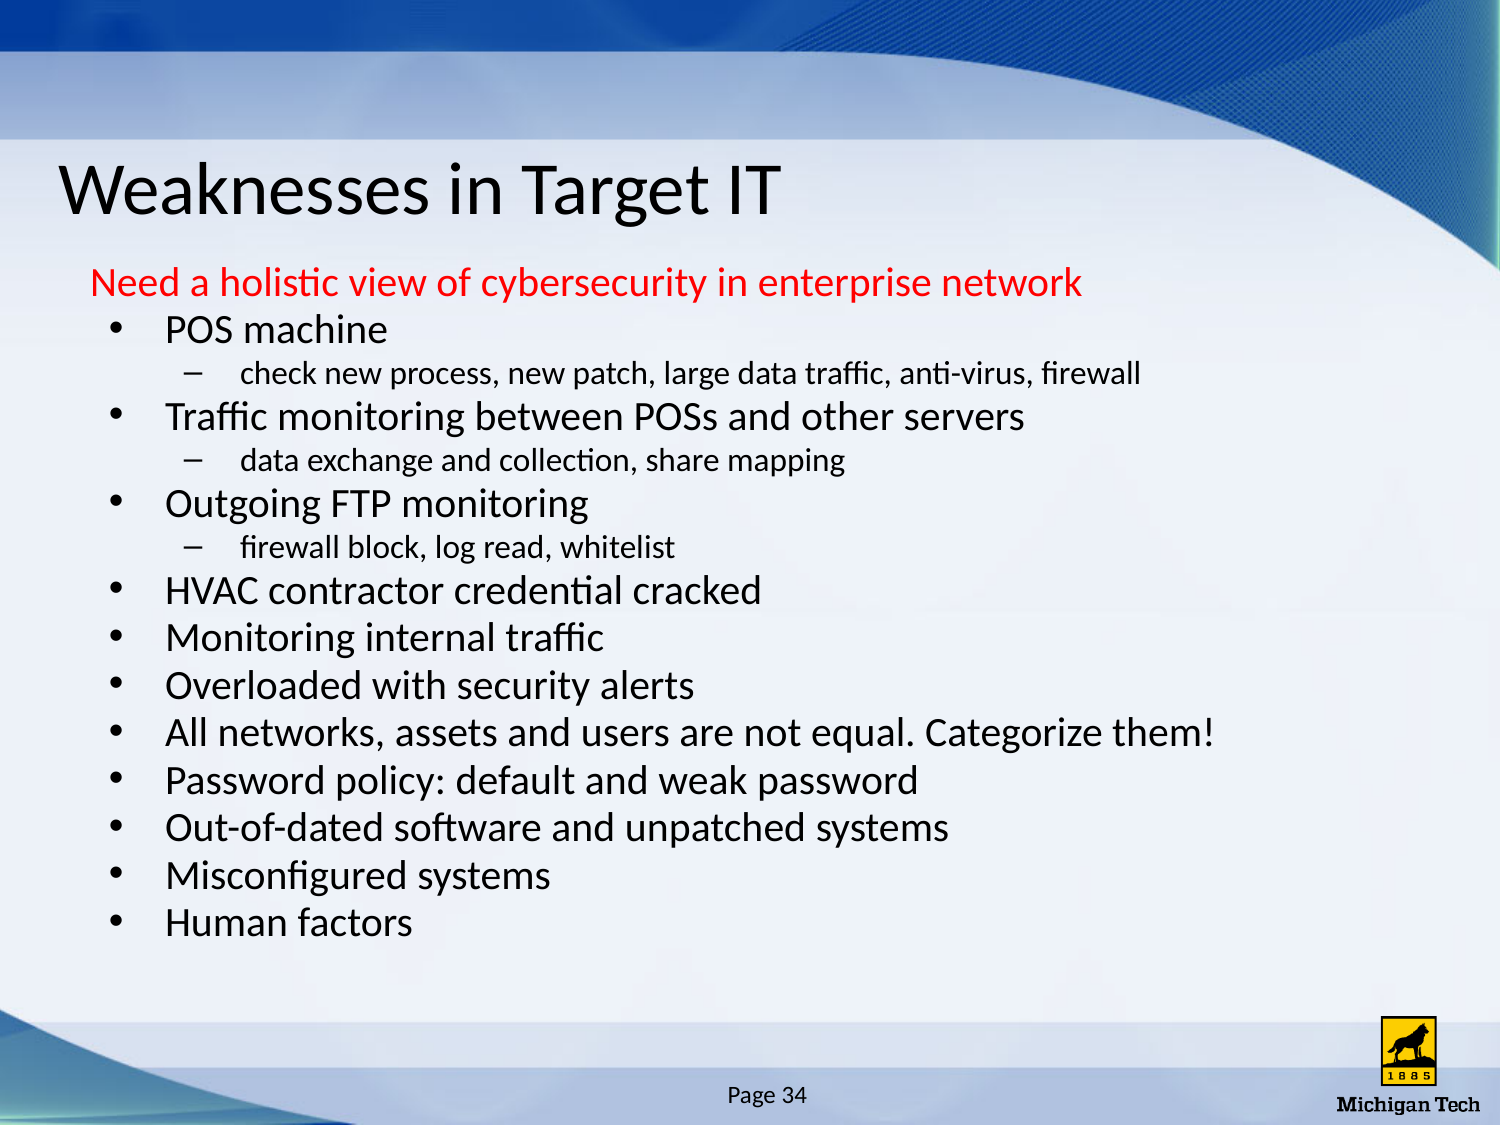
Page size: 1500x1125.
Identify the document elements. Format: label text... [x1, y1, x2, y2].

title Weaknesses in Target IT [43, 90, 1394, 279]
list Need a holistic view of cybersecurity in enterprise network POS machine check new process, new patch, large data traffic, anti-virus, firewall Traffic monitoring between POSs and other servers data exchange and collection, share mapping Outgoing FTP monitoring firewall block, log read, whitelist HVAC contractor credential cracked Monitoring internal traffic Overloaded with security alerts All networks, assets and users are not equal. Categorize them! Password policy: default and weak password Out-of-dated software and unpatched systems Misconfigured systems Human factors [75, 256, 1425, 1034]
picture [0, 0, 1500, 1125]
